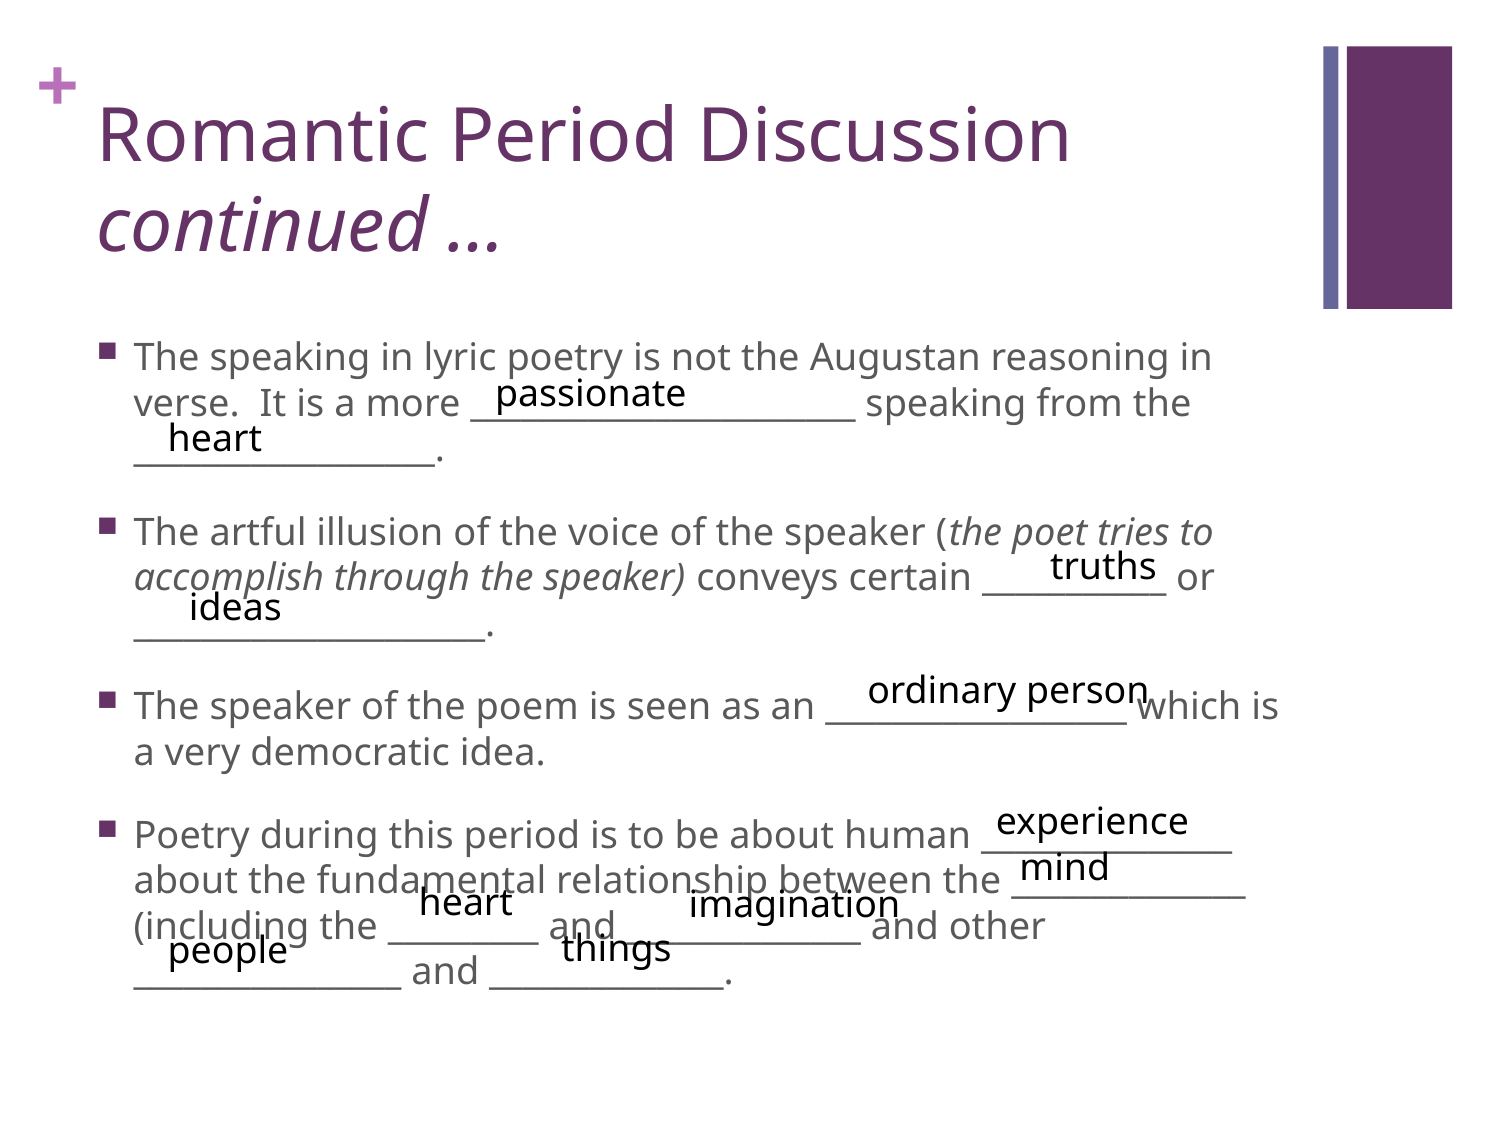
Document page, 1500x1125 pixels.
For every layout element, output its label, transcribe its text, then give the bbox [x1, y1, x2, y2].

text_box people [153, 918, 404, 978]
text_box heart [403, 870, 587, 931]
text_box experience [981, 789, 1353, 850]
text_box imagination [673, 872, 942, 933]
text_box truths [1035, 535, 1357, 595]
text_box heart [153, 407, 436, 467]
list The speaking in lyric poetry is not the Augustan reasoning in verse. It is a more _______________________ speaking from the __________________. The artful illusion of the voice of the speaker (the poet tries to accomplish through the speaker) conveys certain ___________ or _____________________. The speaker of the poem is seen as an __________________ which is a very democratic idea. Poetry during this period is to be about human _______________ about the fundamental relationship between the ______________ (including the _________ and ______________ and other ________________ and ______________. [81, 324, 1322, 1005]
text_box ideas [174, 575, 436, 636]
text_box mind [1004, 835, 1322, 896]
title Romantic Period Discussion continued … [81, 79, 1322, 263]
text_box passionate [480, 361, 925, 422]
text_box ordinary person [852, 658, 1187, 719]
text_box things [546, 916, 853, 976]
